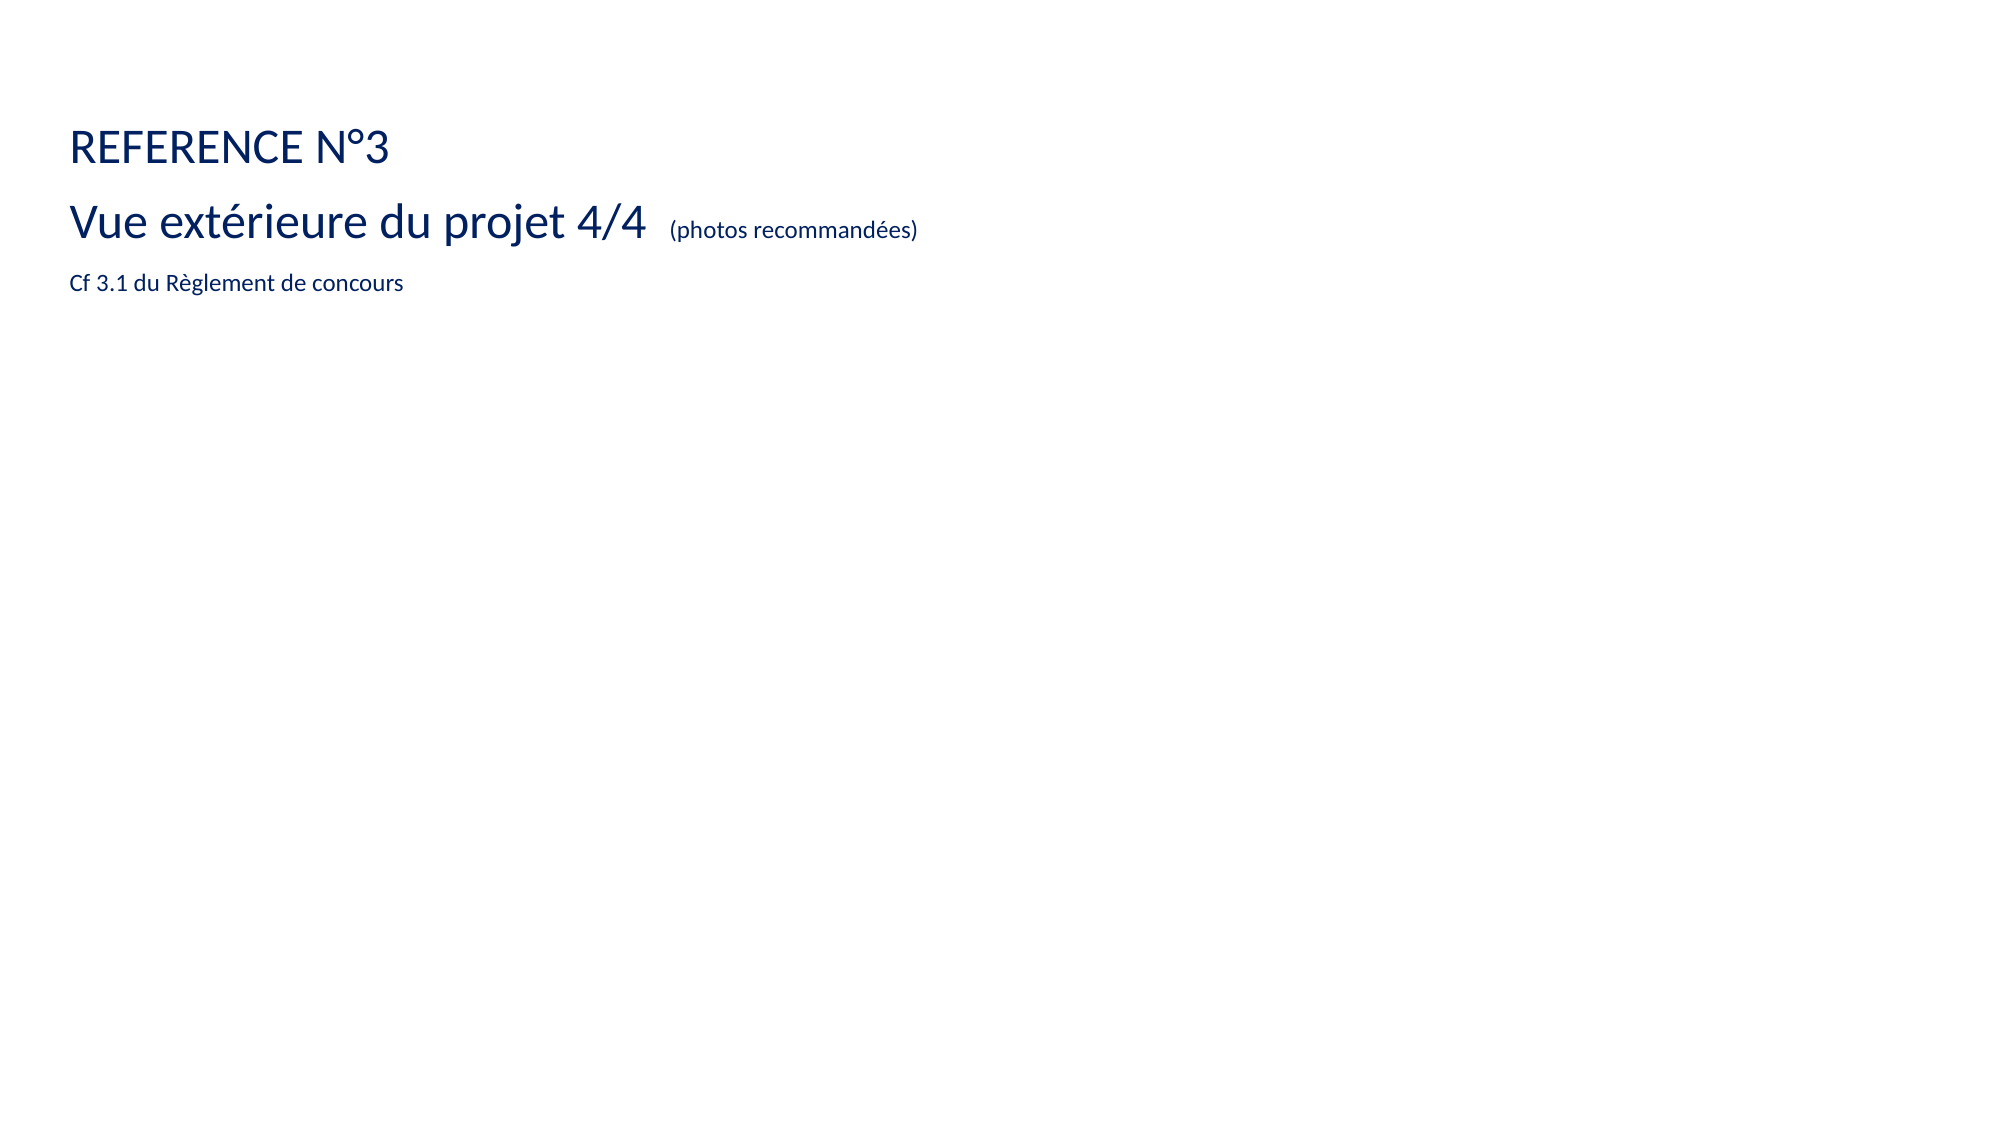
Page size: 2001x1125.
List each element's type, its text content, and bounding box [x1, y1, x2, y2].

subtitle REFERENCE N°3 Vue extérieure du projet 4/4 (photos recommandées) Cf 3.1 du Règlement de concours [54, 112, 1555, 385]
